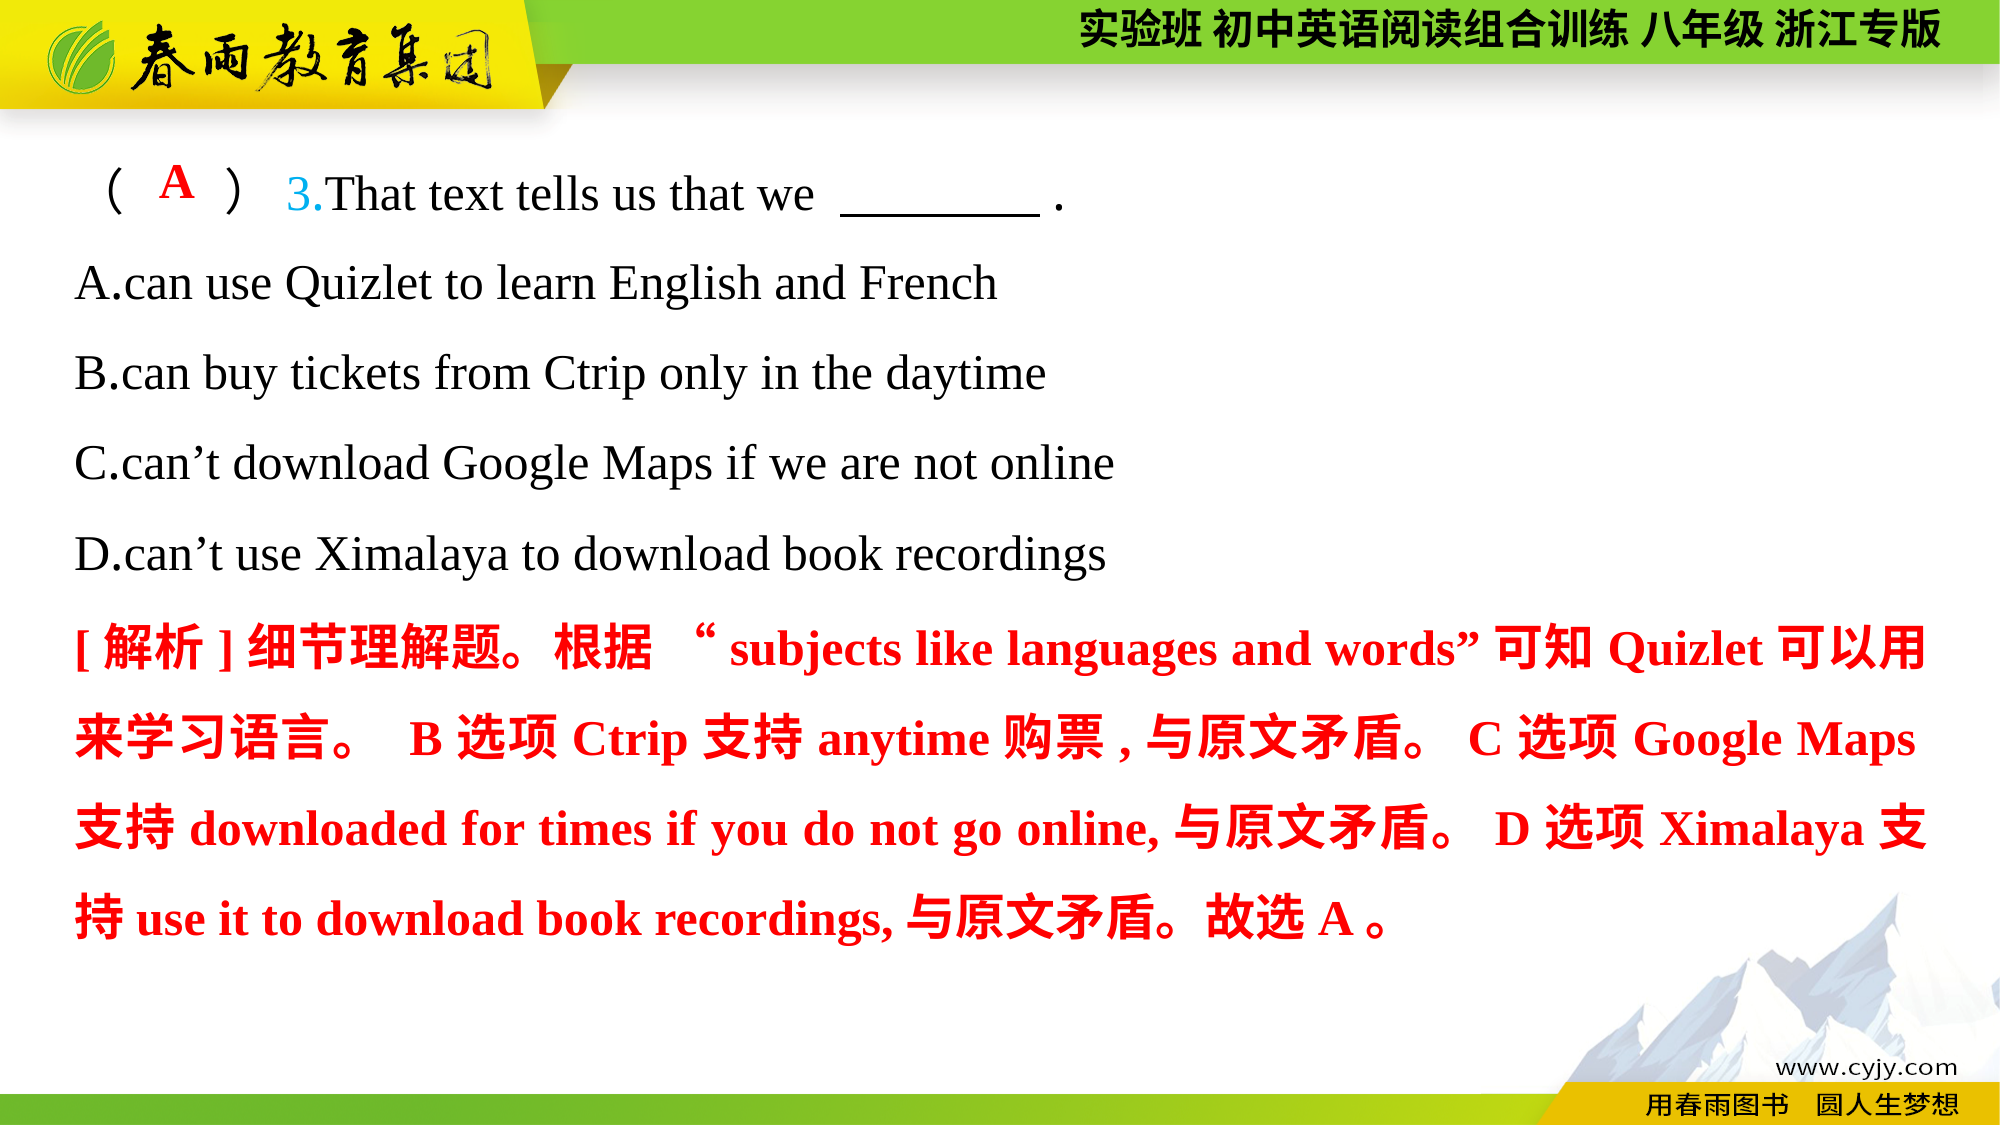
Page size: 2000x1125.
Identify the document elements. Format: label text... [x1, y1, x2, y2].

list （ ）3.That text tells us that we . A.can use Quizlet to learn English and French B.can buy tickets from Ctrip only in the daytime C.can’t download Google Maps if we are not online D.can’t use Ximalaya to download book recordings [59, 122, 1944, 581]
picture [0, 0, 2000, 1125]
text_box [解析]细节理解题。根据 “subjects like languages and words”可知Quizlet可以用来学习语言。 B选项Ctrip支持anytime购票,与原文矛盾。C选项Google Maps支持downloaded for times if you do not go online,与原文矛盾。D选项Ximalaya支持use it to download book recordings,与原文矛盾。故选A。 [59, 581, 1944, 954]
text_box A [144, 141, 210, 216]
